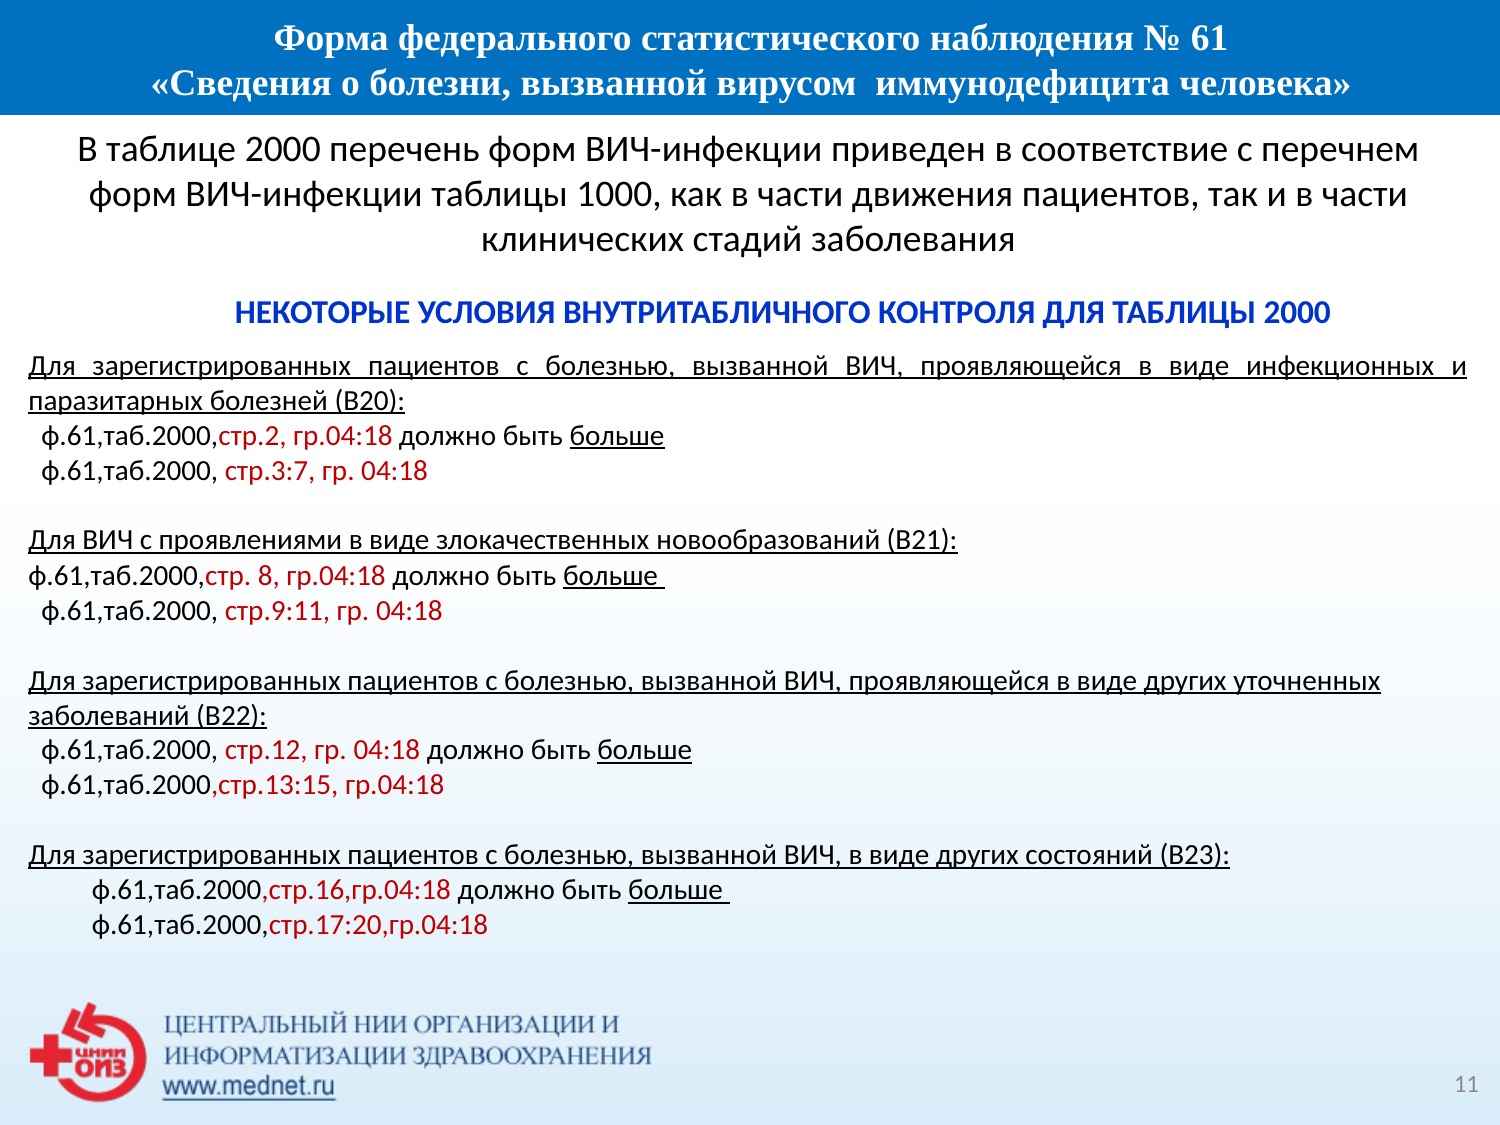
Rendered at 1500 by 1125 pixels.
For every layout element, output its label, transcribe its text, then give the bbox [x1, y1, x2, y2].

picture [0, 117, 1500, 1125]
text_box В таблице 2000 перечень форм ВИЧ-инфекции приведен в соответствие с перечнем форм ВИЧ-инфекции таблицы 1000, как в части движения пациентов, так и в части клинических стадий заболевания [14, 116, 1483, 267]
text_box Форма федерального статистического наблюдения № 61 «Сведения о болезни, вызванной вирусом иммунодефицита человека» [0, 0, 1500, 117]
text_box НЕКОТОРЫЕ УСЛОВИЯ ВНУТРИТАБЛИЧНОГО КОНТРОЛЯ ДЛЯ ТАБЛИЦЫ 2000 [100, 283, 1467, 338]
slide_number 11 [1144, 1053, 1495, 1113]
text_box Для зарегистрированных пациентов с болезнью, вызванной ВИЧ, проявляющейся в виде инфекционных и паразитарных болезней (В20): ф.61,таб.2000,стр.2, гр.04:18 должно быть больше ф.61,таб.2000, стр.3:7, гр. 04:18 Для ВИЧ с проявлениями в виде злокачественных новообразований (В21): ф.61,таб.2000,стр. 8, гр.04:18 должно быть больше ф.61,таб.2000, стр.9:11, гр. 04:18 Для зарегистрированных пациентов с болезнью, вызванной ВИЧ, проявляющейся в виде других уточненных заболеваний (В22): ф.61,таб.2000, стр.12, гр. 04:18 должно быть больше ф.61,таб.2000,стр.13:15, гр.04:18 Для зарегистрированных пациентов с болезнью, вызванной ВИЧ, в виде других состояний (В23): ф.61,таб.2000,стр.16,гр.04:18 должно быть больше ф.61,таб.2000,стр.17:20,гр.04:18 [13, 338, 1482, 948]
